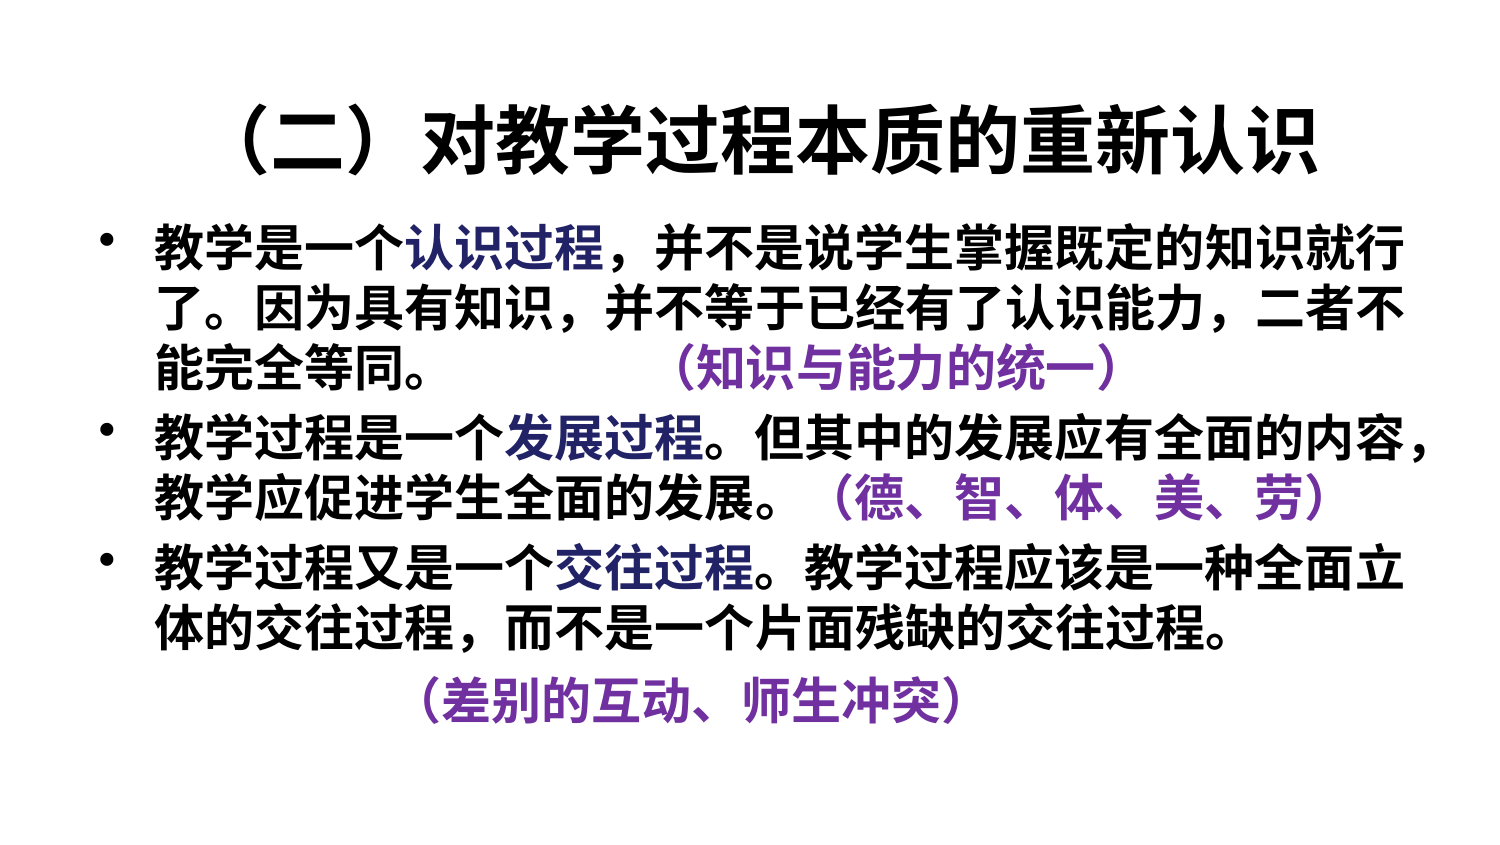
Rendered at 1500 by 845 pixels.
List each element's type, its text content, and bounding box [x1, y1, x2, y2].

title （二）对教学过程本质的重新认识 [83, 67, 1434, 208]
list 教学是一个认识过程，并不是说学生掌握既定的知识就行了。因为具有知识，并不等于已经有了认识能力，二者不能完全等同。 （知识与能力的统一） 教学过程是一个发展过程。但其中的发展应有全面的内容，教学应促进学生全面的发展。（德、智、体、美、劳） 教学过程又是一个交往过程。教学过程应该是一种全面立体的交往过程，而不是一个片面残缺的交往过程。 （差别的互动、师生冲突） [83, 208, 1434, 777]
